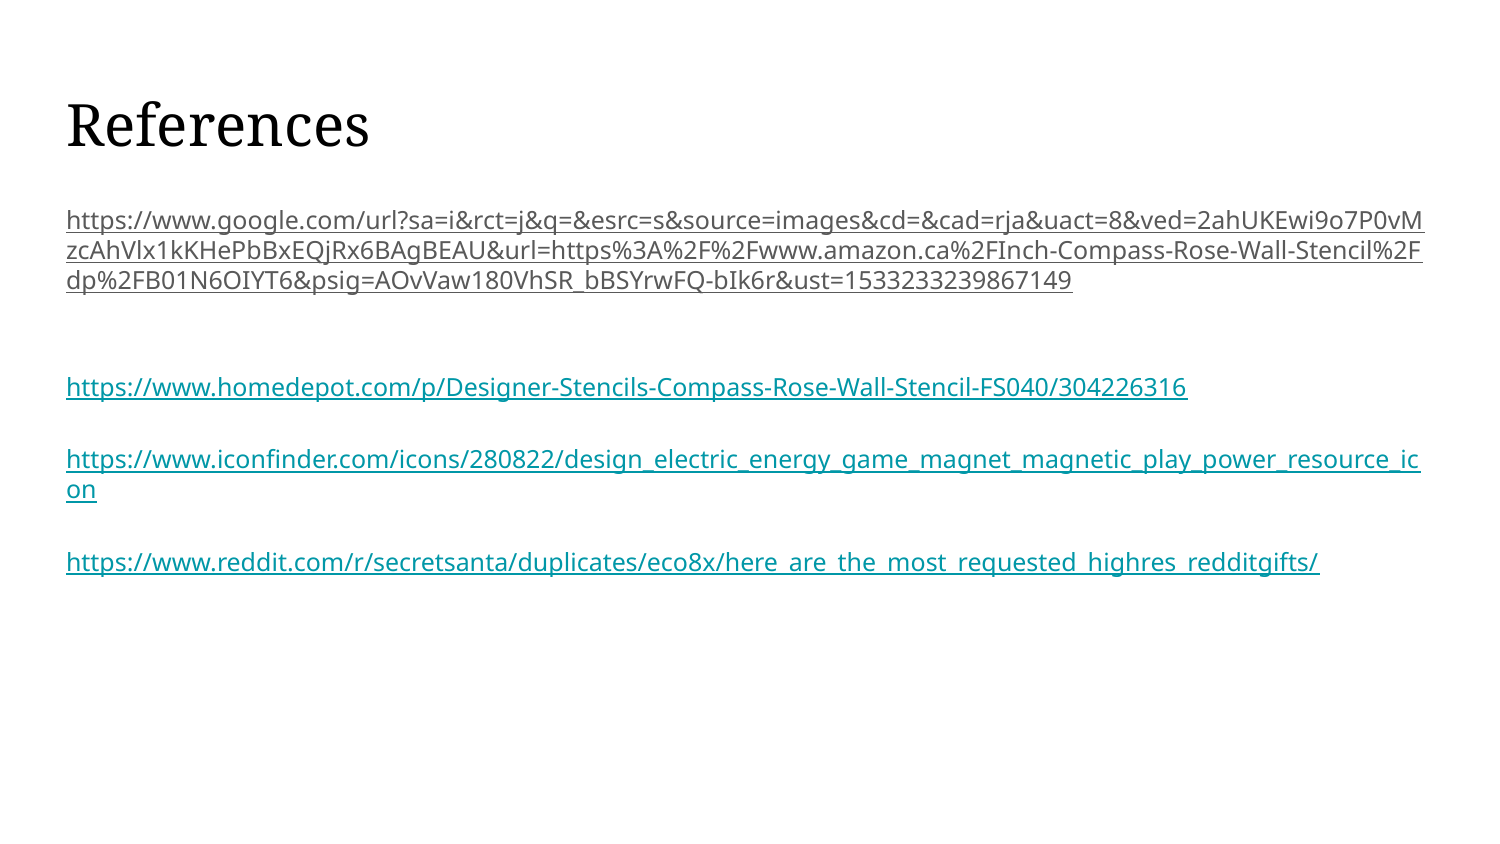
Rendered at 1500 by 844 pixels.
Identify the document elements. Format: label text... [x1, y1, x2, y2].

list https://www.google.com/url?sa=i&rct=j&q=&esrc=s&source=images&cd=&cad=rja&uact=8&ved=2ahUKEwi9o7P0vMzcAhVlx1kKHePbBxEQjRx6BAgBEAU&url=https%3A%2F%2Fwww.amazon.ca%2FInch-Compass-Rose-Wall-Stencil%2Fdp%2FB01N6OIYT6&psig=AOvVaw180VhSR_bBSYrwFQ-bIk6r&ust=1533233239867149 https://www.homedepot.com/p/Designer-Stencils-Compass-Rose-Wall-Stencil-FS040/304226316 https://www.iconfinder.com/icons/280822/design_electric_energy_game_magnet_magnetic_play_power_resource_icon https://www.reddit.com/r/secretsanta/duplicates/eco8x/here_are_the_most_requested_highres_redditgifts/ [51, 184, 1449, 745]
title References [51, 72, 1449, 167]
